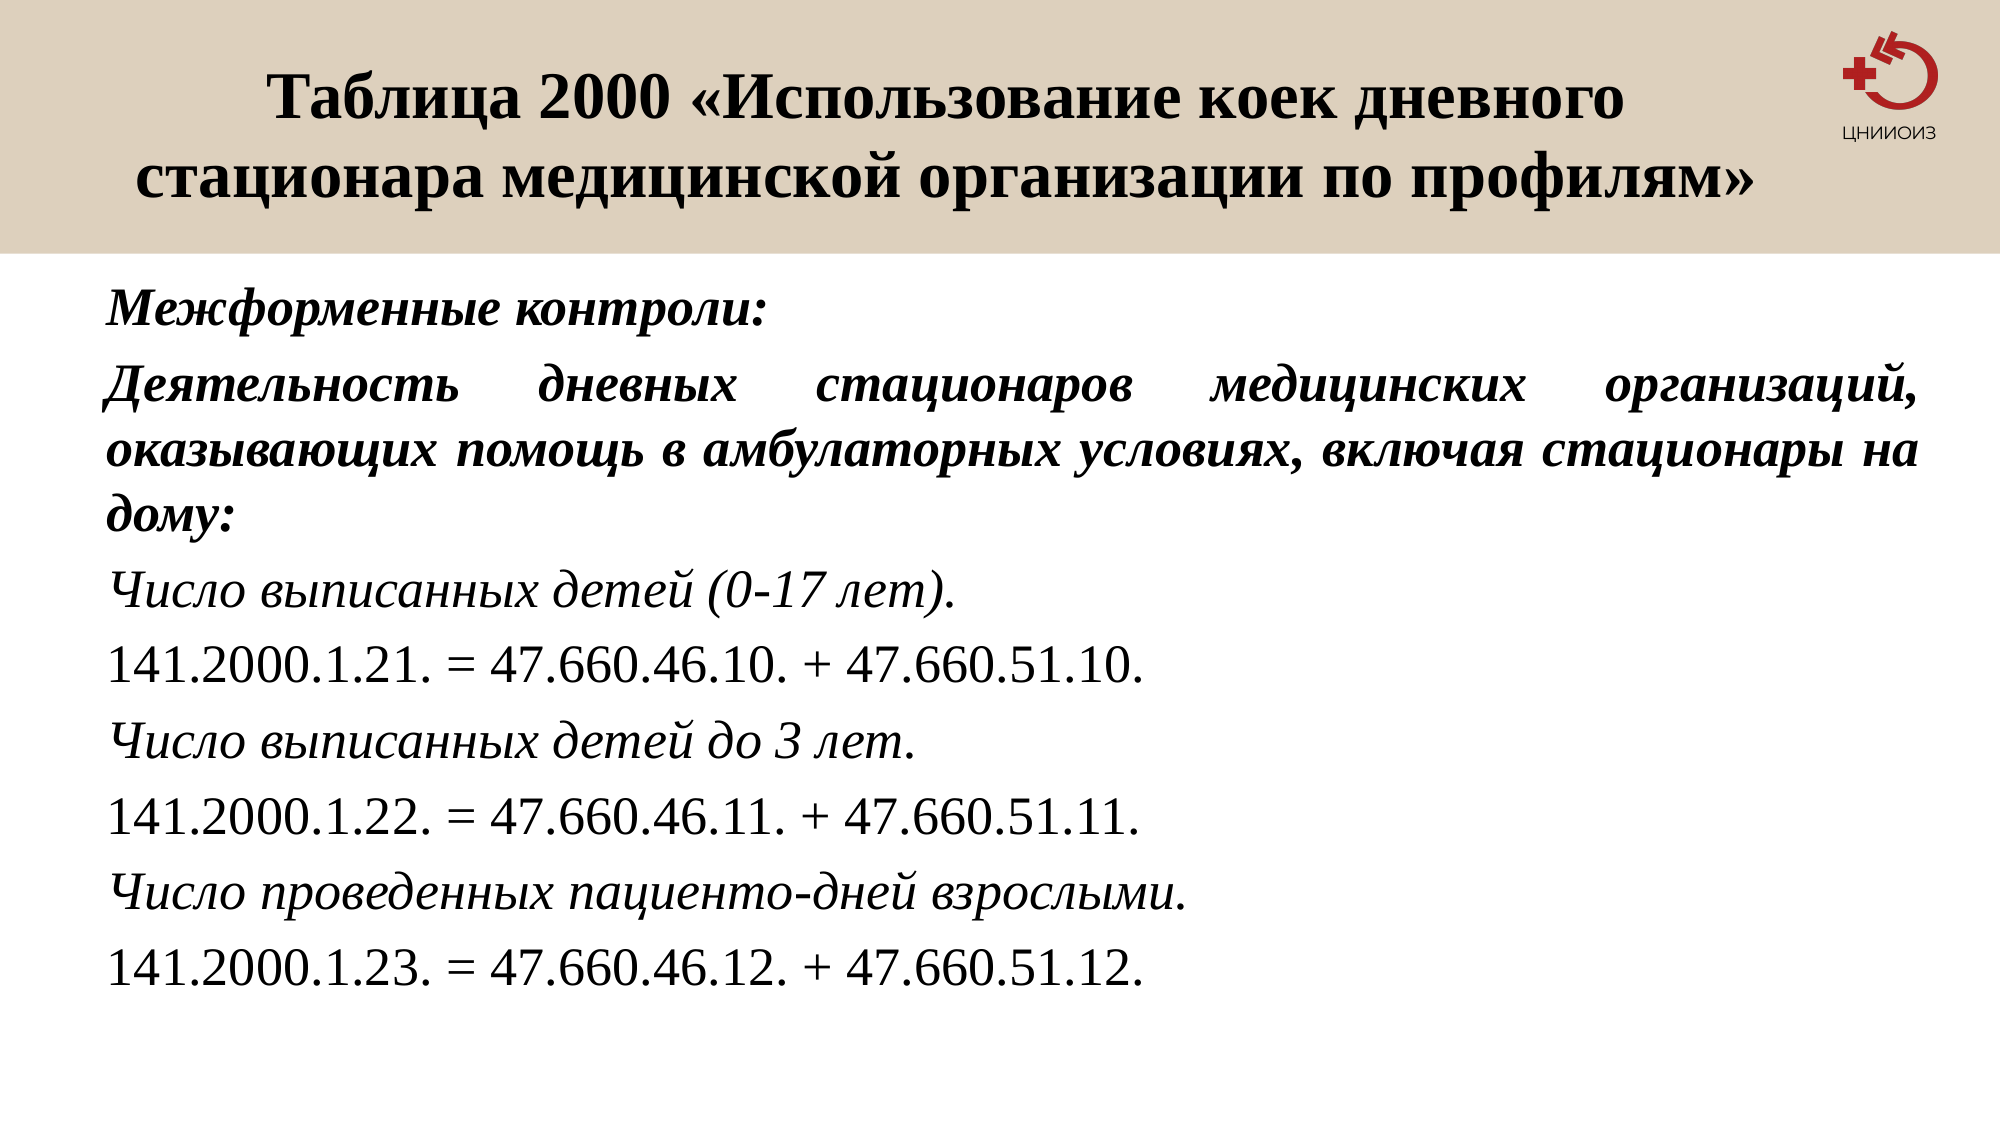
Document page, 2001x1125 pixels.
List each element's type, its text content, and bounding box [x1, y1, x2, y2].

text_box Таблица 2000 «Использование коек дневного стационара медицинской организации по профилям» [113, 37, 1781, 225]
text_box Межформенные контроли: Деятельность дневных стационаров медицинских организаций, оказывающих помощь в амбулаторных условиях, включая стационары на дому: Число выписанных детей (0-17 лет). 141.2000.1.21. = 47.660.46.10. + 47.660.51.10. Число выписанных детей до 3 лет. 141.2000.1.22. = 47.660.46.11. + 47.660.51.11. Число проведенных пациенто-дней взрослыми. 141.2000.1.23. = 47.660.46.12. + 47.660.51.12. [91, 263, 1938, 1088]
picture [1843, 31, 1938, 142]
text_box [0, 0, 2000, 255]
